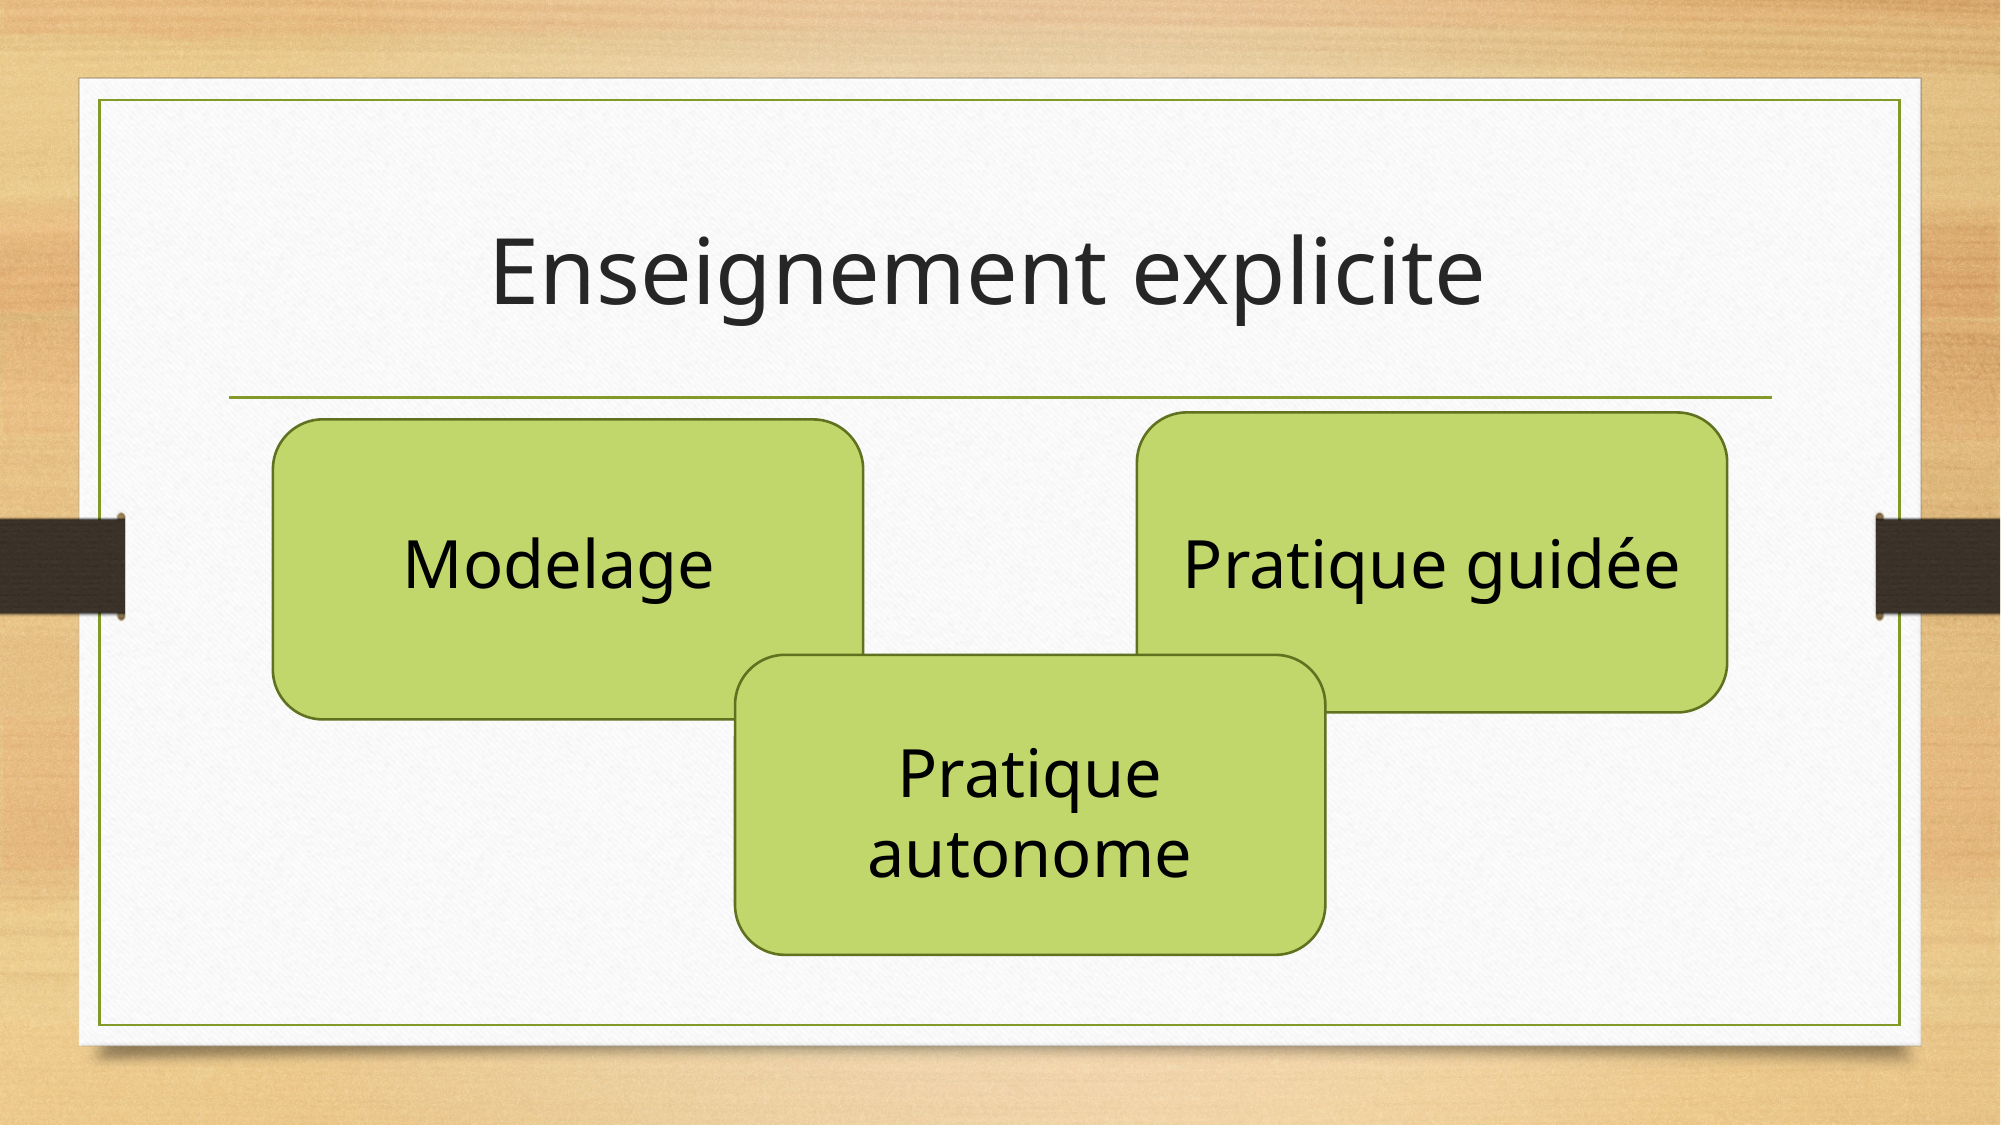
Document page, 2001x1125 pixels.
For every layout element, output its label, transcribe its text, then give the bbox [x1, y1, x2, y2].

title Enseignement explicite [212, 161, 1788, 375]
picture [0, 0, 2001, 1125]
text_box [733, 653, 1327, 957]
text_box [1135, 411, 1729, 714]
text_box Modelage [302, 514, 834, 610]
text_box [271, 418, 865, 721]
text_box Pratique autonome [764, 722, 1296, 899]
text_box Pratique guidée [1166, 514, 1698, 610]
